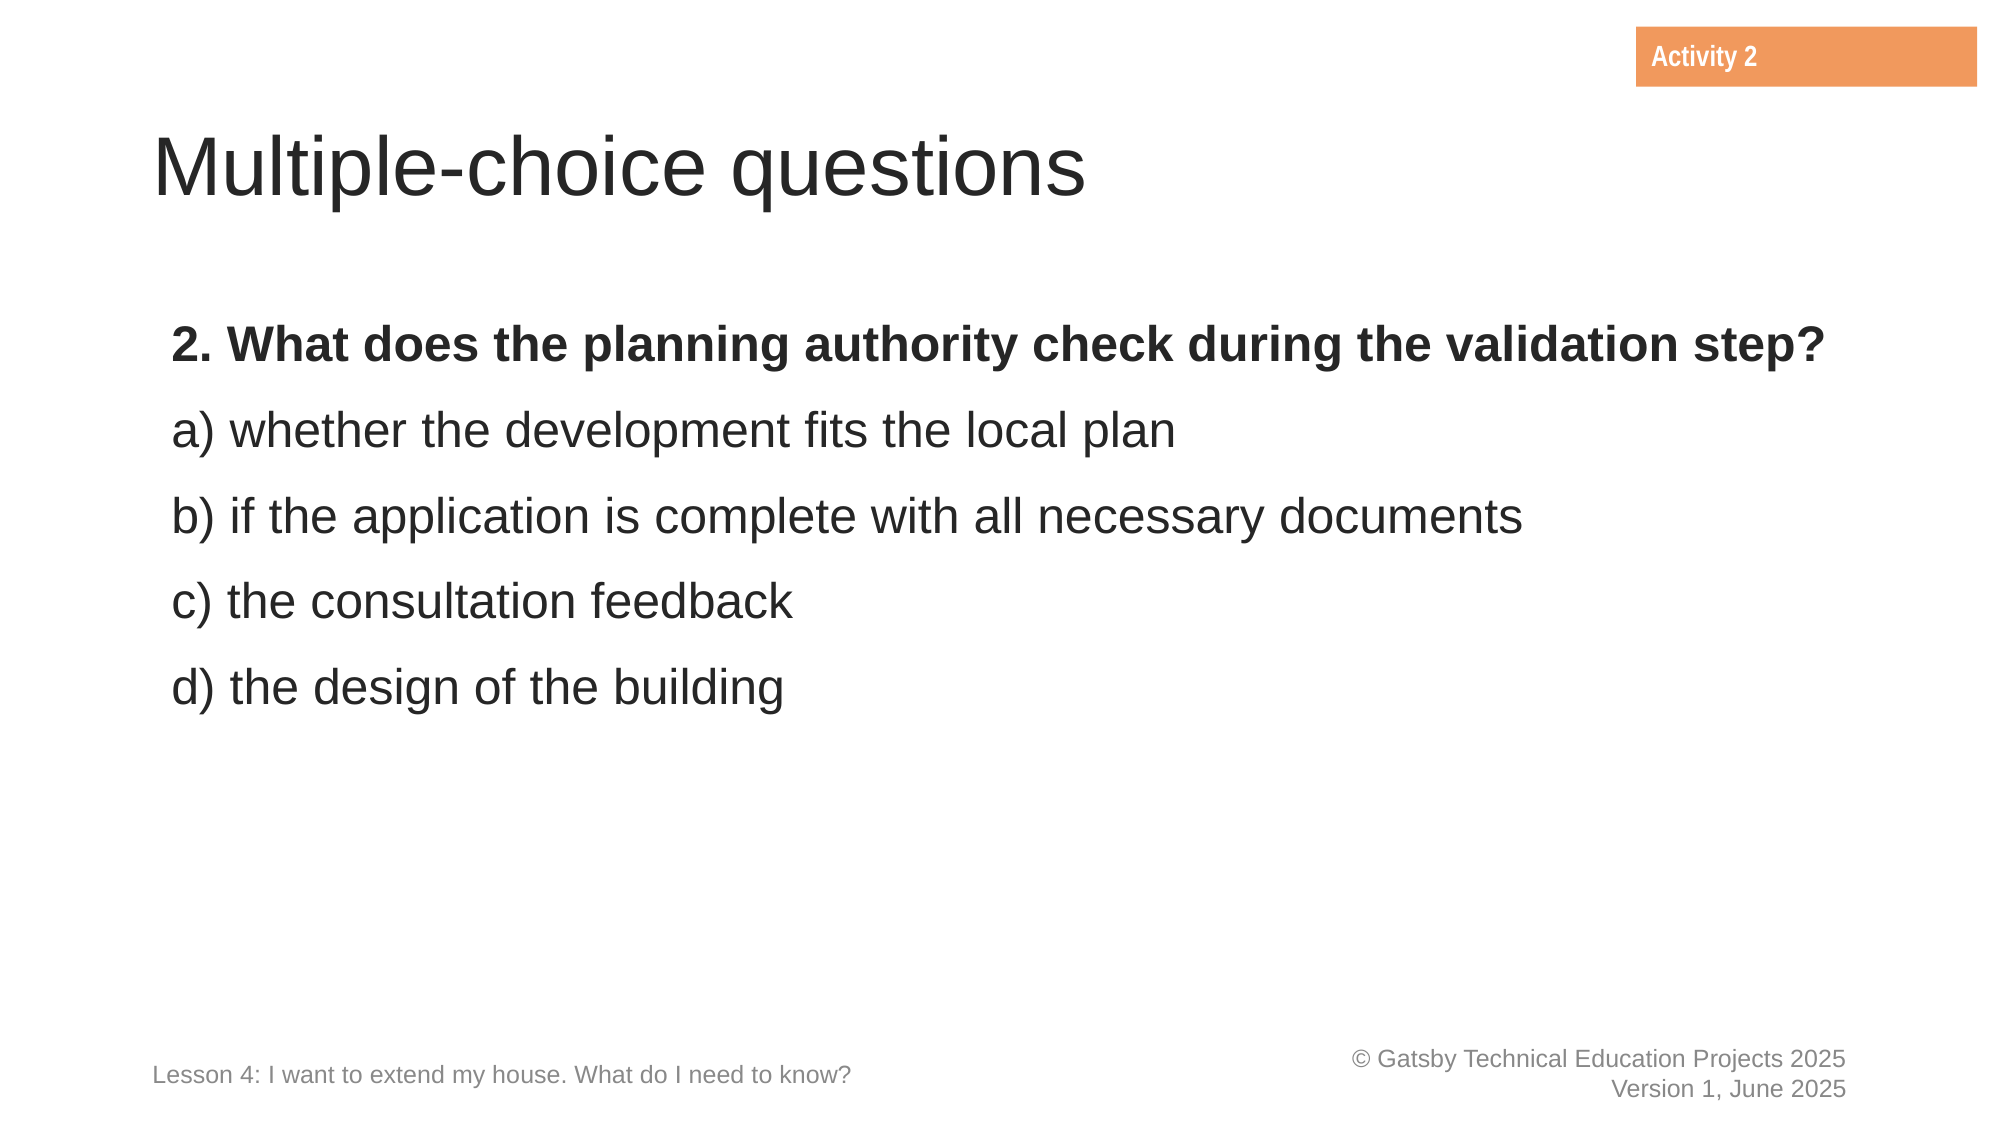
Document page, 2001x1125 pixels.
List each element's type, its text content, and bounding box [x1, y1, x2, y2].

title Multiple-choice questions [137, 59, 1863, 278]
list Activity 2 [1636, 26, 1978, 87]
list Lesson 4: I want to extend my house. What do I need to know? [137, 1042, 894, 1103]
list 2. What does the planning authority check during the validation step? a) whether the development fits the local plan b) if the application is complete with all necessary documents c) the consultation feedback d) the design of the building [137, 299, 1911, 1014]
